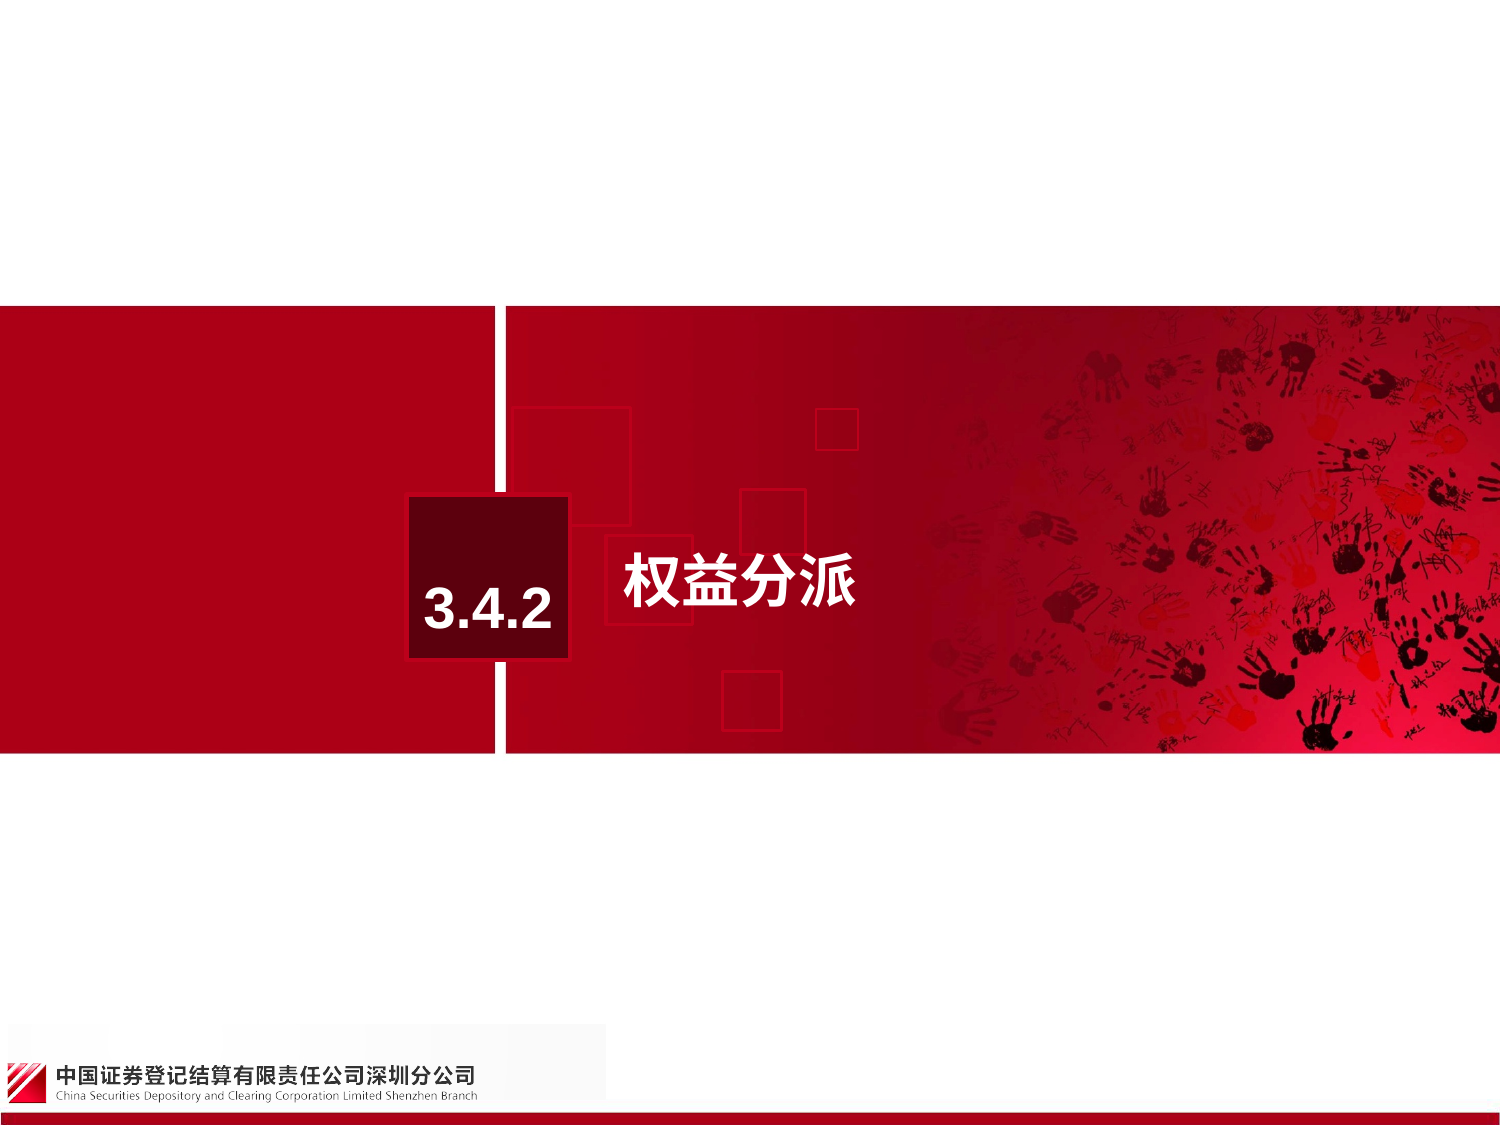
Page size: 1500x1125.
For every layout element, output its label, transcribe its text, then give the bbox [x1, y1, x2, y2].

list 3.4.2 [404, 492, 572, 662]
picture [0, 0, 1500, 1125]
title 权益分派 [608, 520, 1459, 639]
